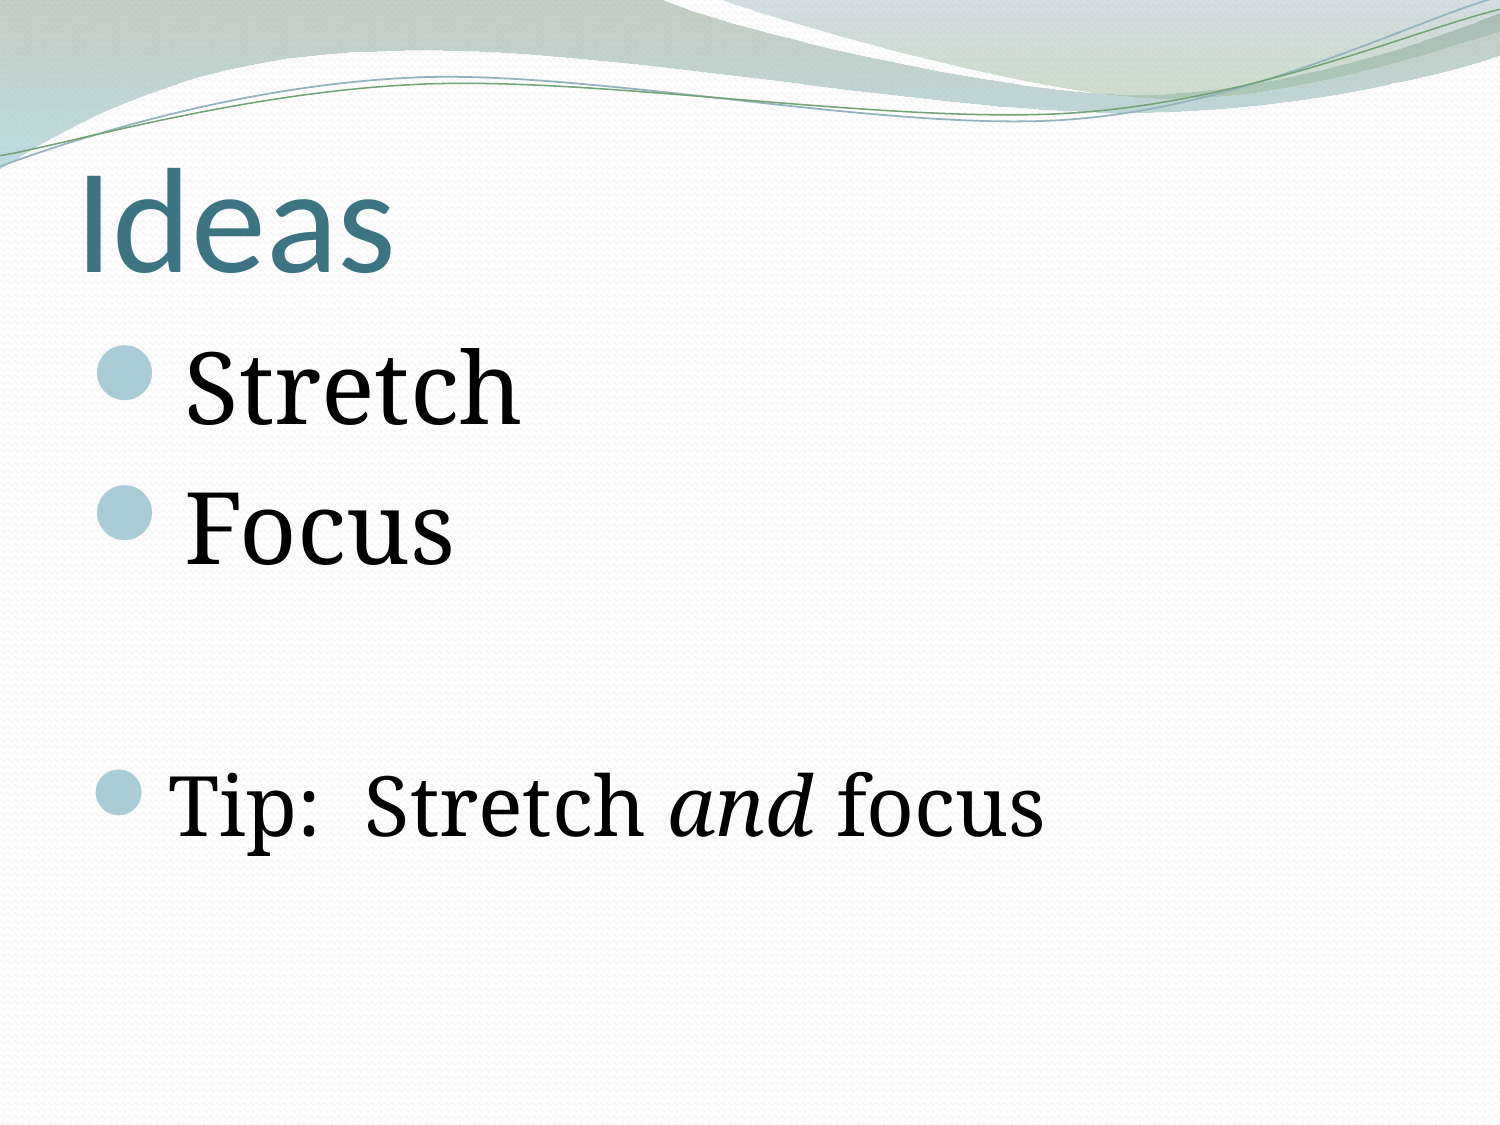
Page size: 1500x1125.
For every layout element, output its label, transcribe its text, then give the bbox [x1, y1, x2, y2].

title Ideas [75, 115, 1425, 303]
list Stretch Focus Tip: Stretch and focus [75, 317, 1425, 1038]
